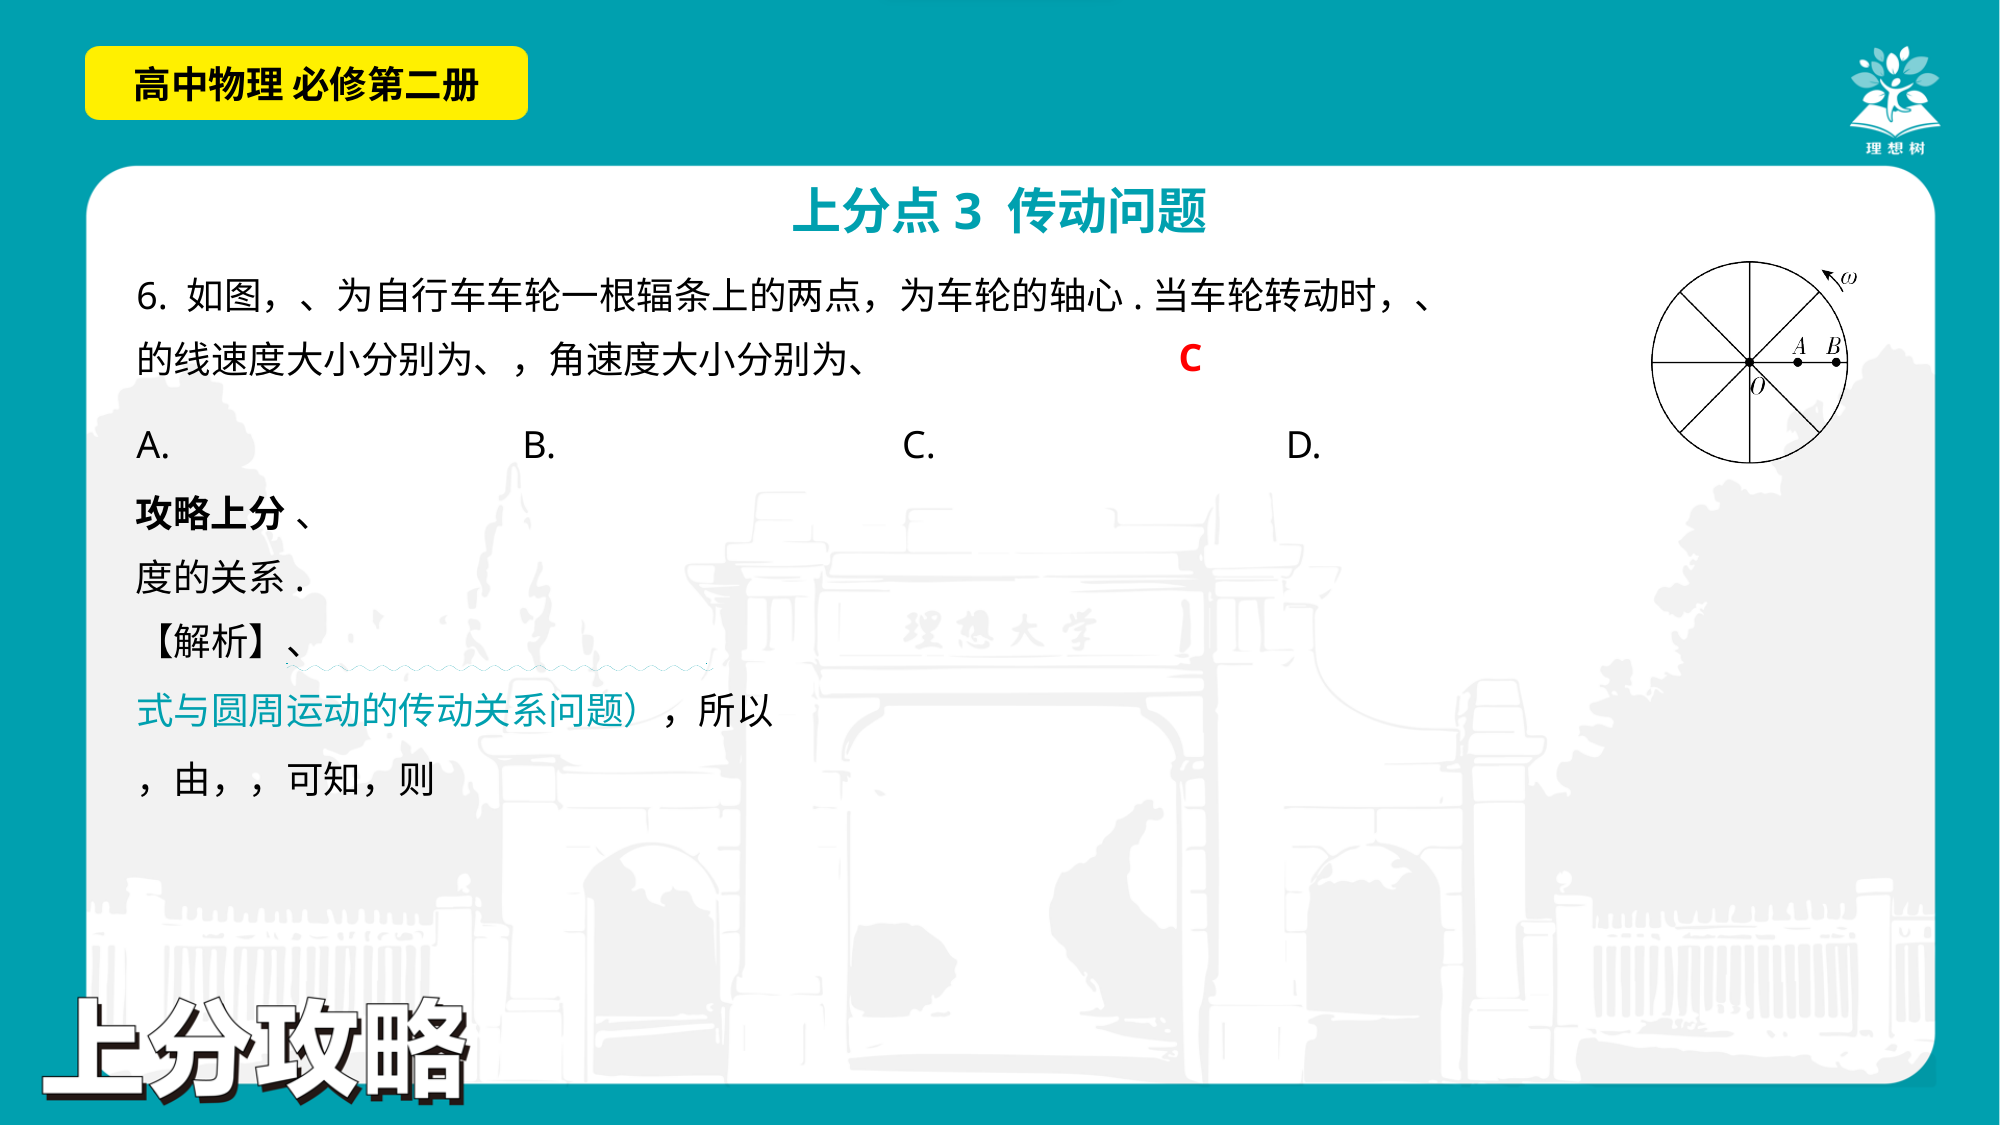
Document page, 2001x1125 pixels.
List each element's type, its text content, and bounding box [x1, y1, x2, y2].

picture [0, 0, 2000, 1125]
text_box . . [285, 593, 1087, 664]
text_box C [1163, 314, 1218, 373]
